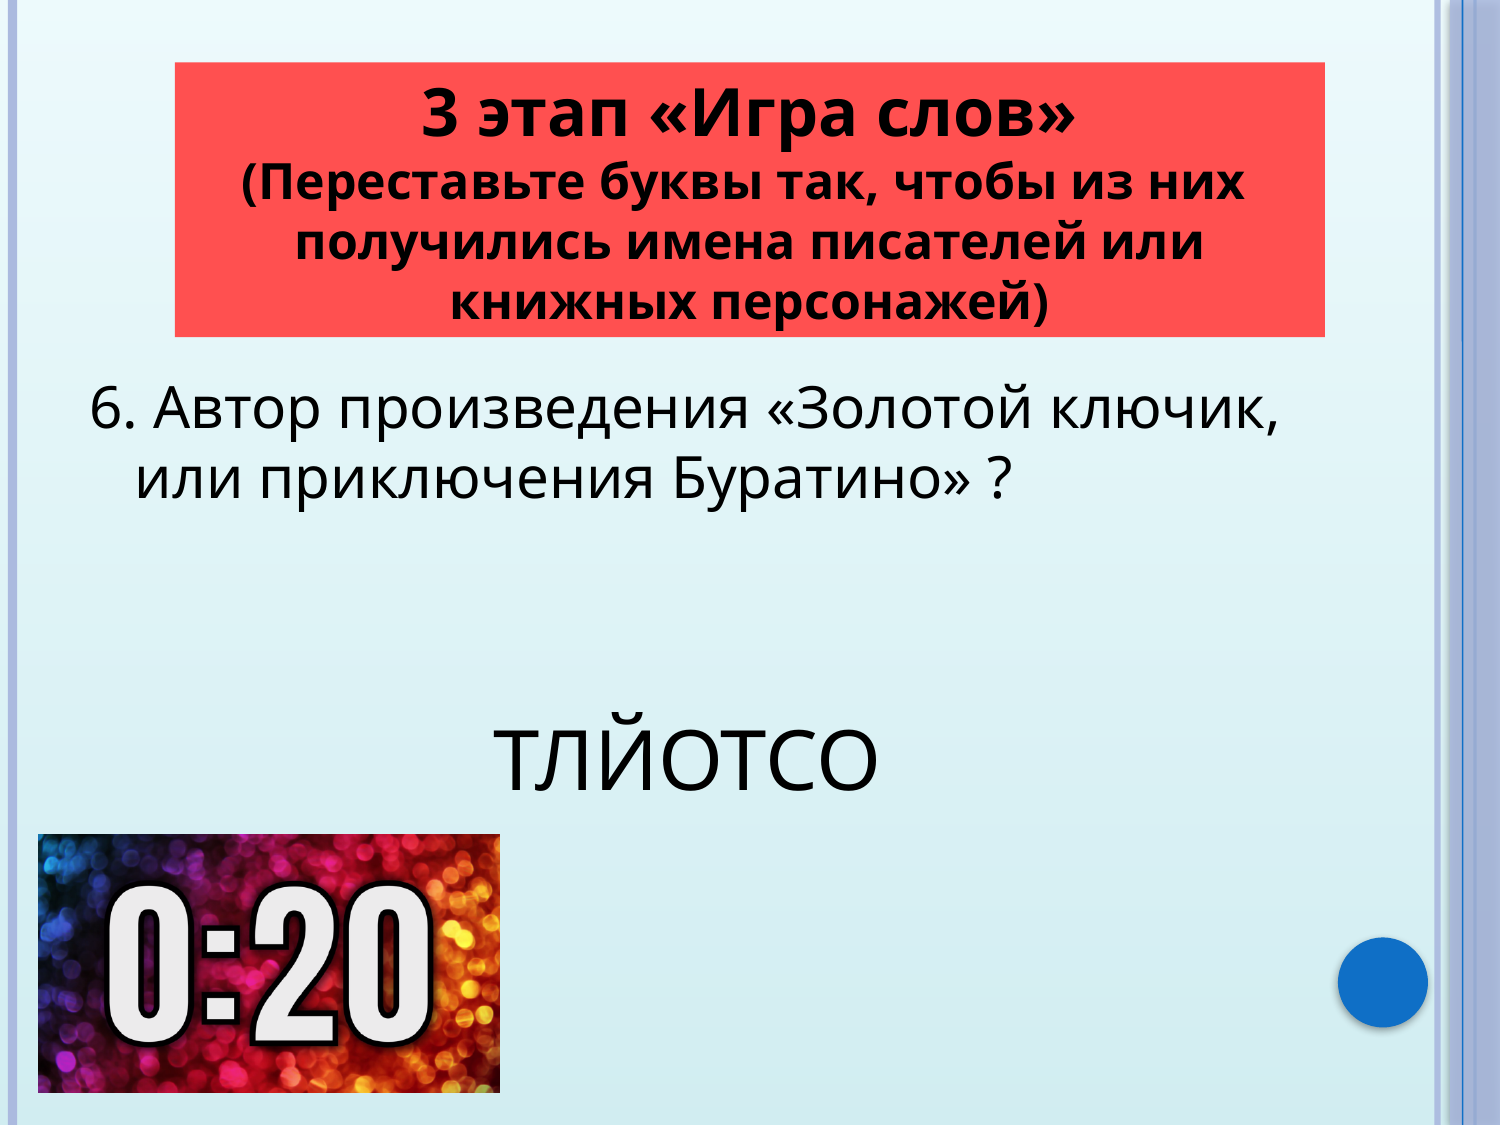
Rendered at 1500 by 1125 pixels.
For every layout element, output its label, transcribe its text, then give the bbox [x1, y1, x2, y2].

text_box 3 этап «Игра слов» (Переставьте буквы так, чтобы из них получились имена писателей или книжных персонажей) [174, 62, 1325, 338]
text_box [36, 833, 501, 1095]
list 6. Автор произведения «Золотой ключик, или приключения Буратино» ? ТЛЙОТСО [75, 362, 1300, 1062]
